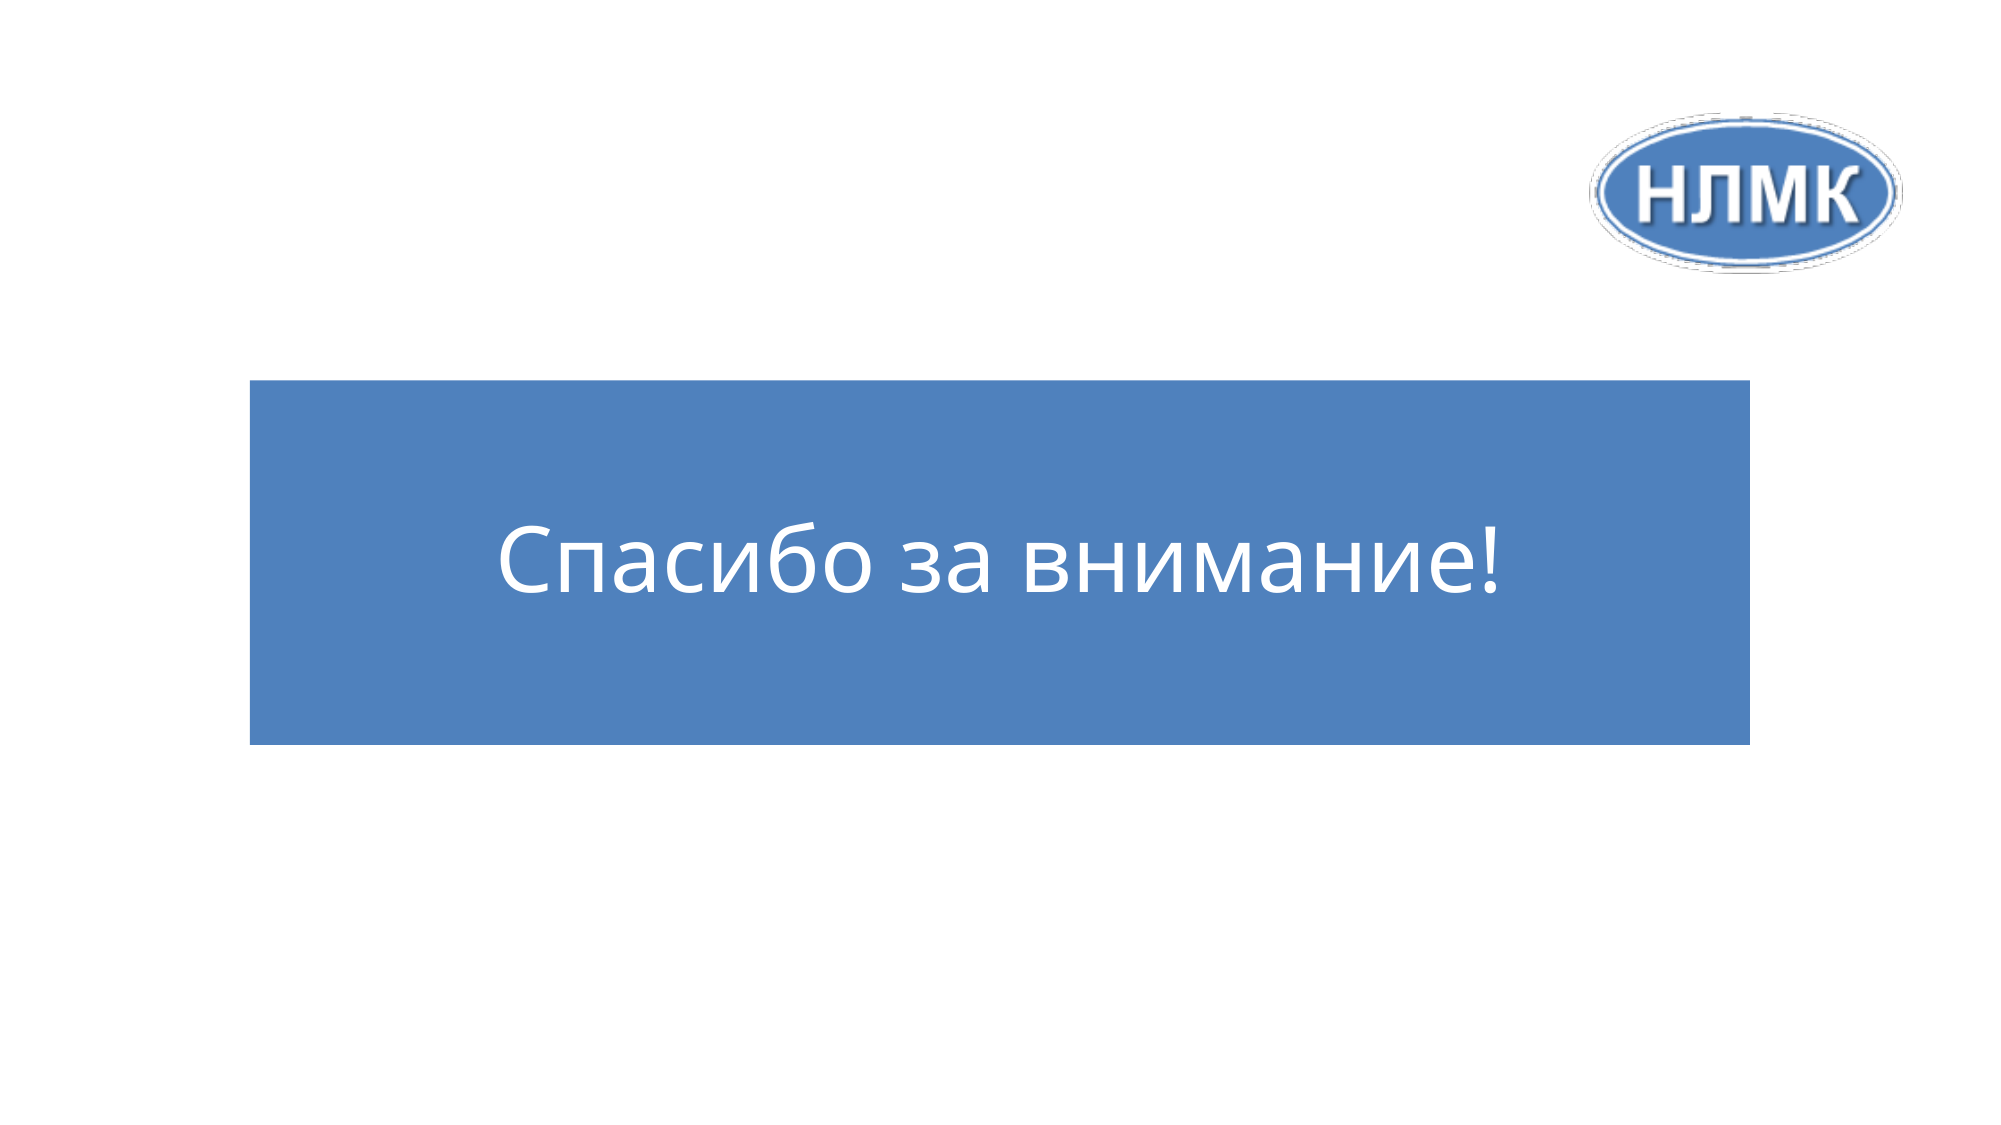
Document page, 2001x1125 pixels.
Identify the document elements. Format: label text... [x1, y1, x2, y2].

title Спасибо за внимание! [249, 380, 1750, 745]
picture [1583, 112, 1917, 297]
